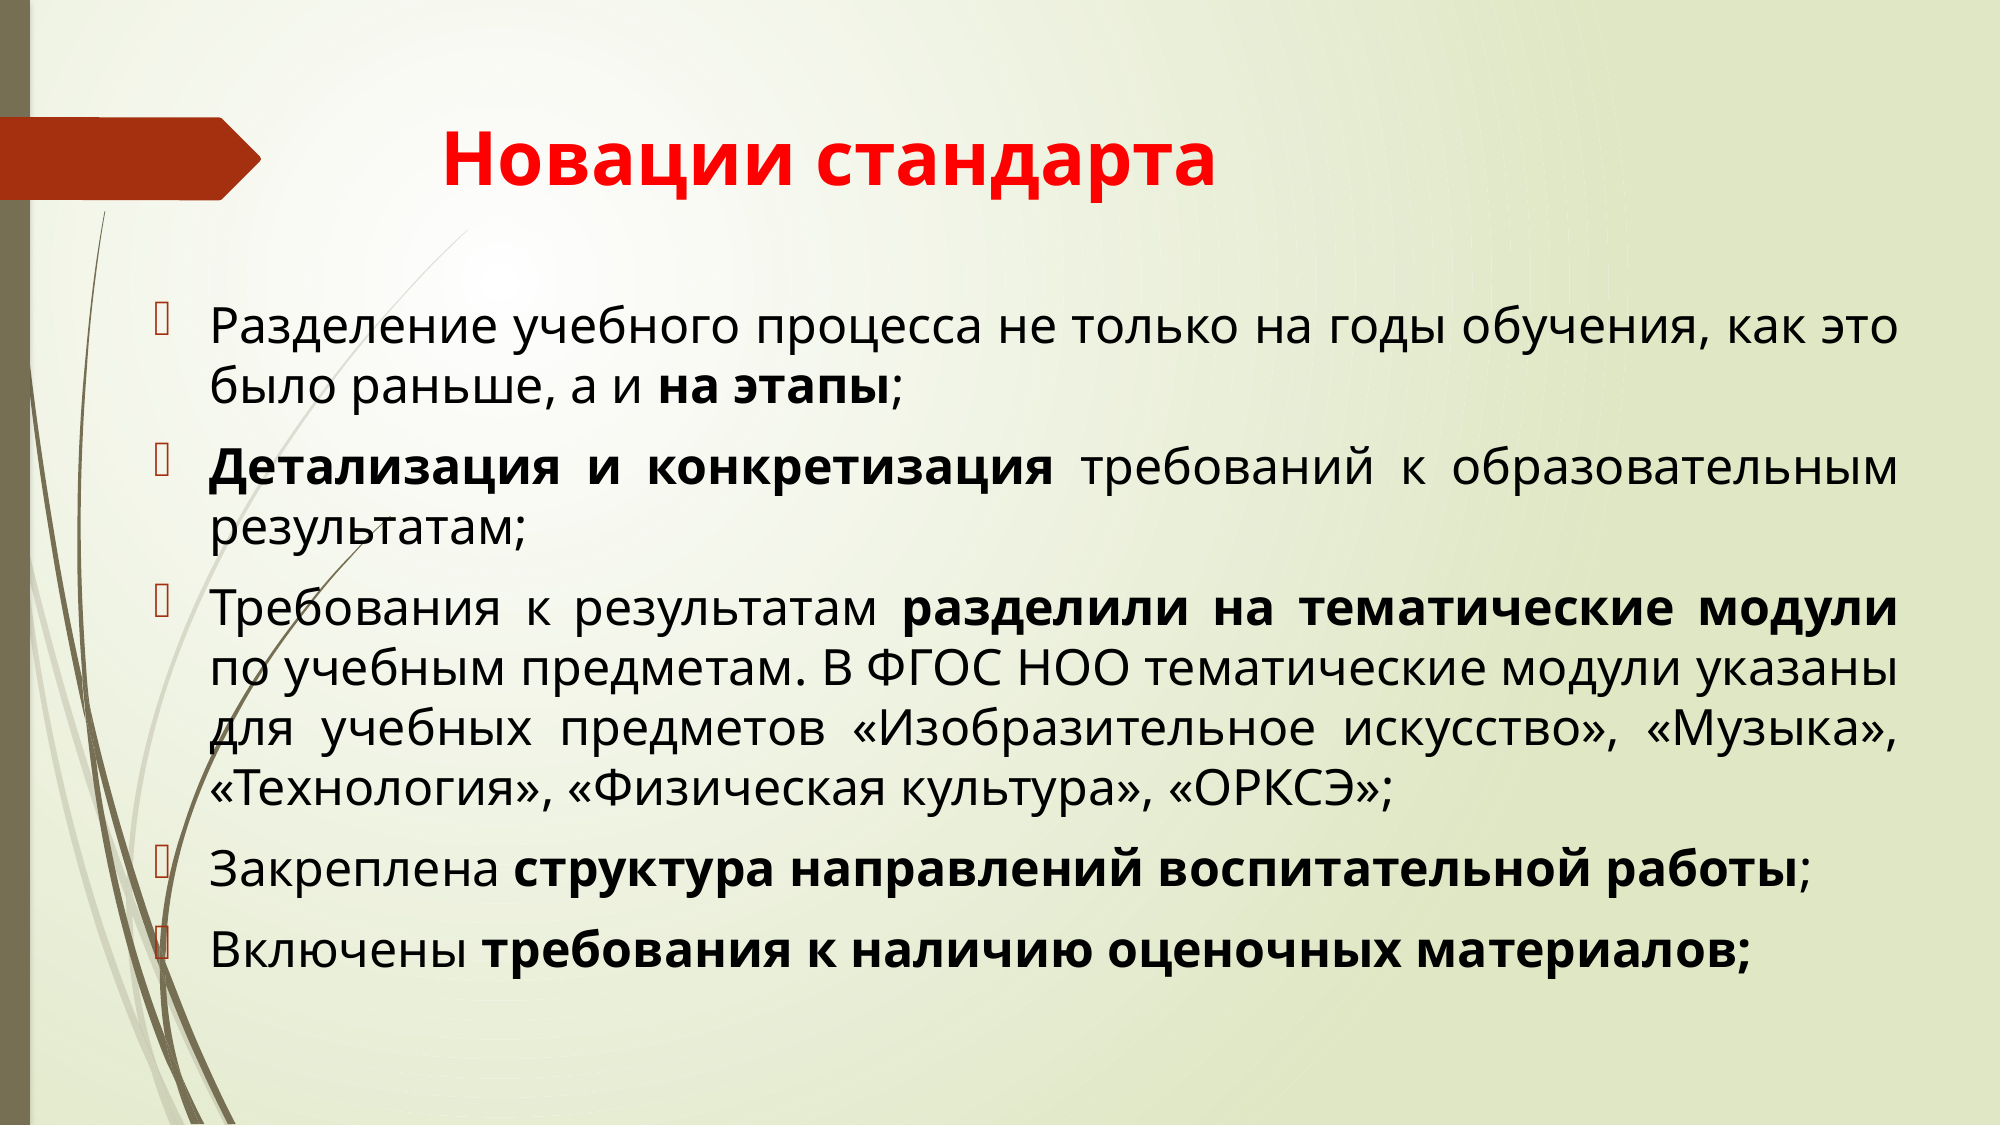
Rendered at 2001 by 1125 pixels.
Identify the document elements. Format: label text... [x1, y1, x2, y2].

title Новации стандарта [425, 102, 1888, 286]
list Разделение учебного процесса не только на годы обучения, как это было раньше, а и на этапы; Детализация и конкретизация требований к образовательным результатам; Требования к результатам разделили на тематические модули по учебным предметам. В ФГОС НОО тематические модули указаны для учебных предметов «Изобразительное искусство», «Музыка», «Технология», «Физическая культура», «ОРКСЭ»; Закреплена структура направлений воспитательной работы; Включены требования к наличию оценочных материалов; [138, 286, 1916, 1028]
